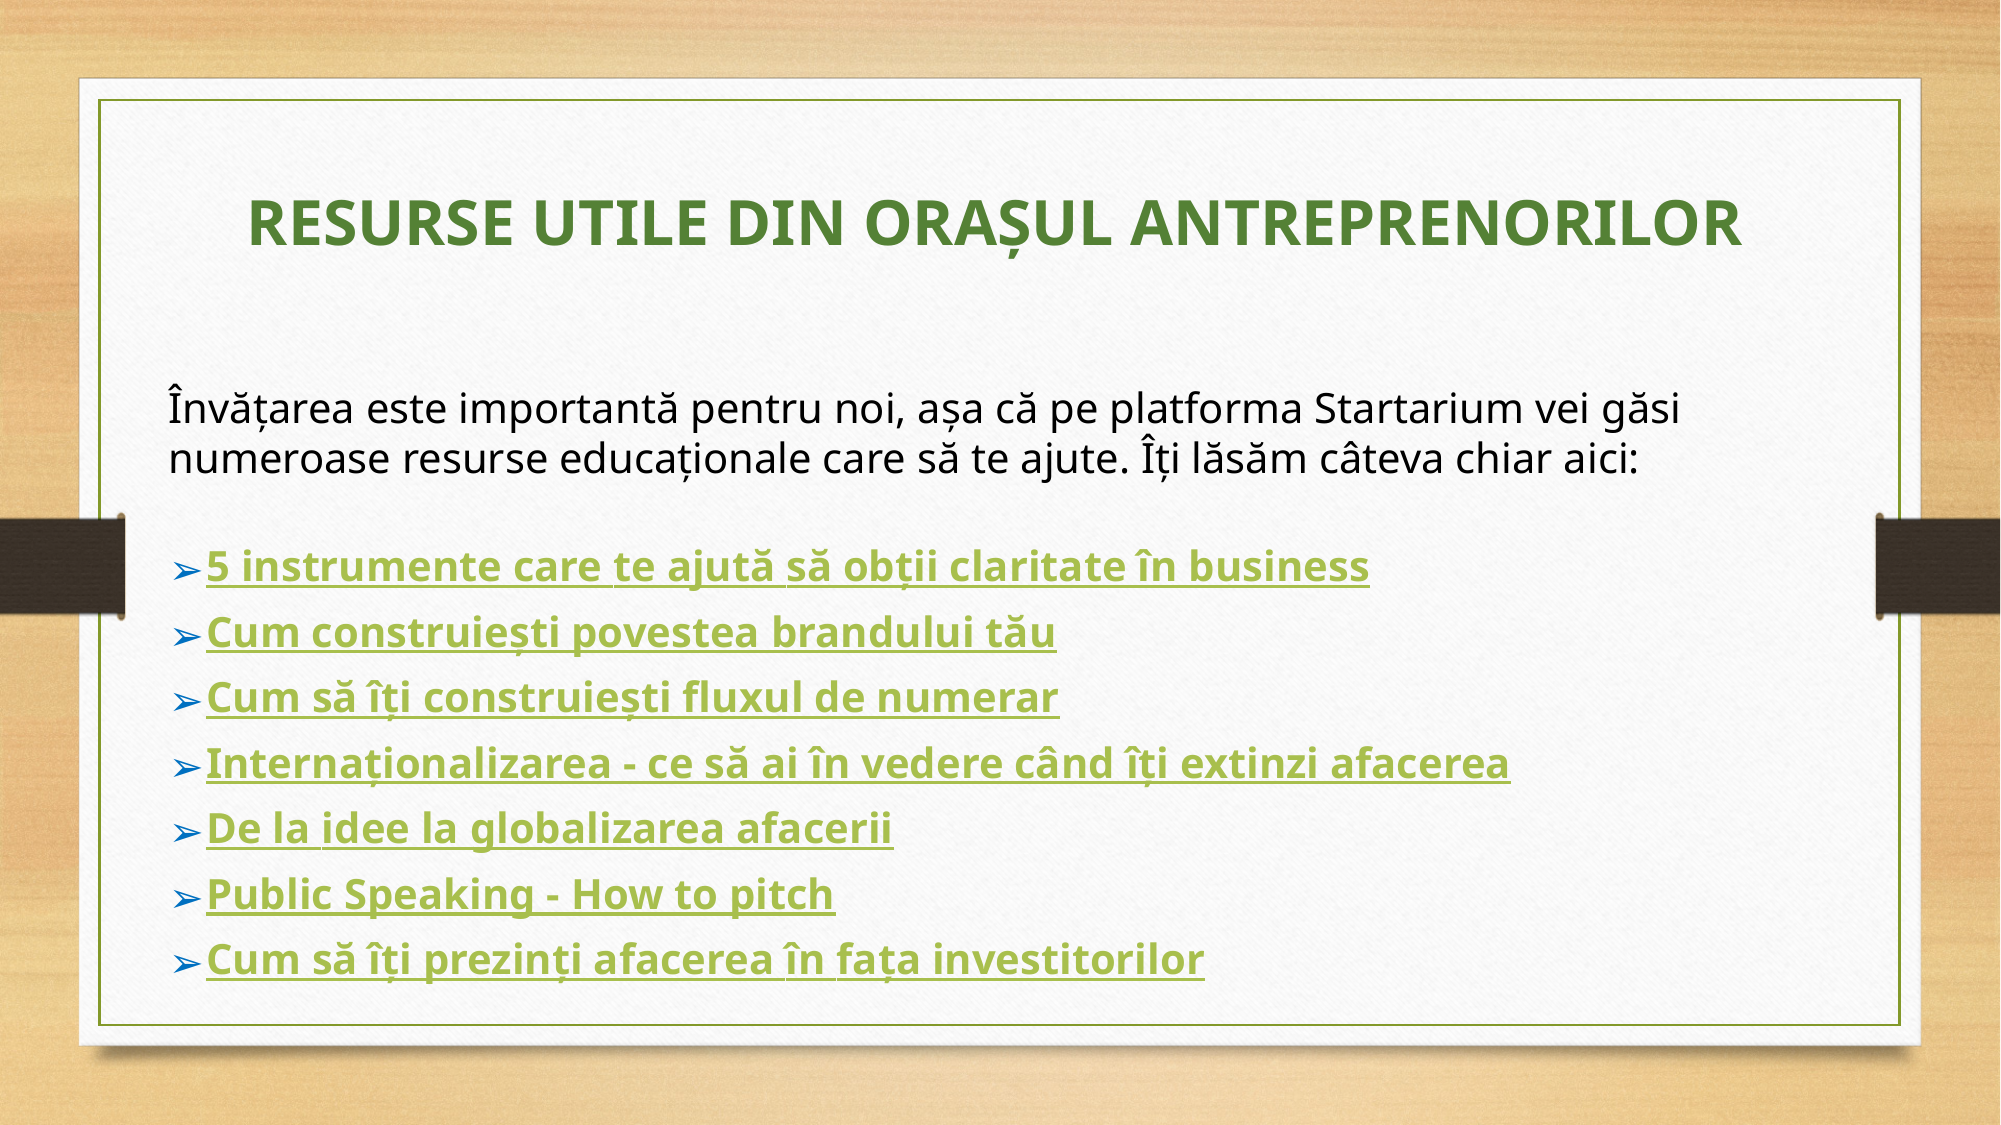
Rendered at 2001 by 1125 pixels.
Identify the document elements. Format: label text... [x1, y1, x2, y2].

picture [0, 0, 2001, 1125]
text_box Învățarea este importantă pentru noi, așa că pe platforma Startarium vei găsi numeroase resurse educaționale care să te ajute. Îți lăsăm câteva chiar aici: 5 instrumente care te ajută să obții claritate în business Cum construiești povestea brandului tău Cum să îți construiești fluxul de numerar Internaționalizarea - ce să ai în vedere când îți extinzi afacerea De la idee la globalizarea afacerii Public Speaking - How to pitch Cum să îți prezinți afacerea în fața investitorilor [161, 377, 1845, 994]
text_box RESURSE UTILE DIN ORAȘUL ANTREPRENORILOR [115, 178, 1876, 262]
